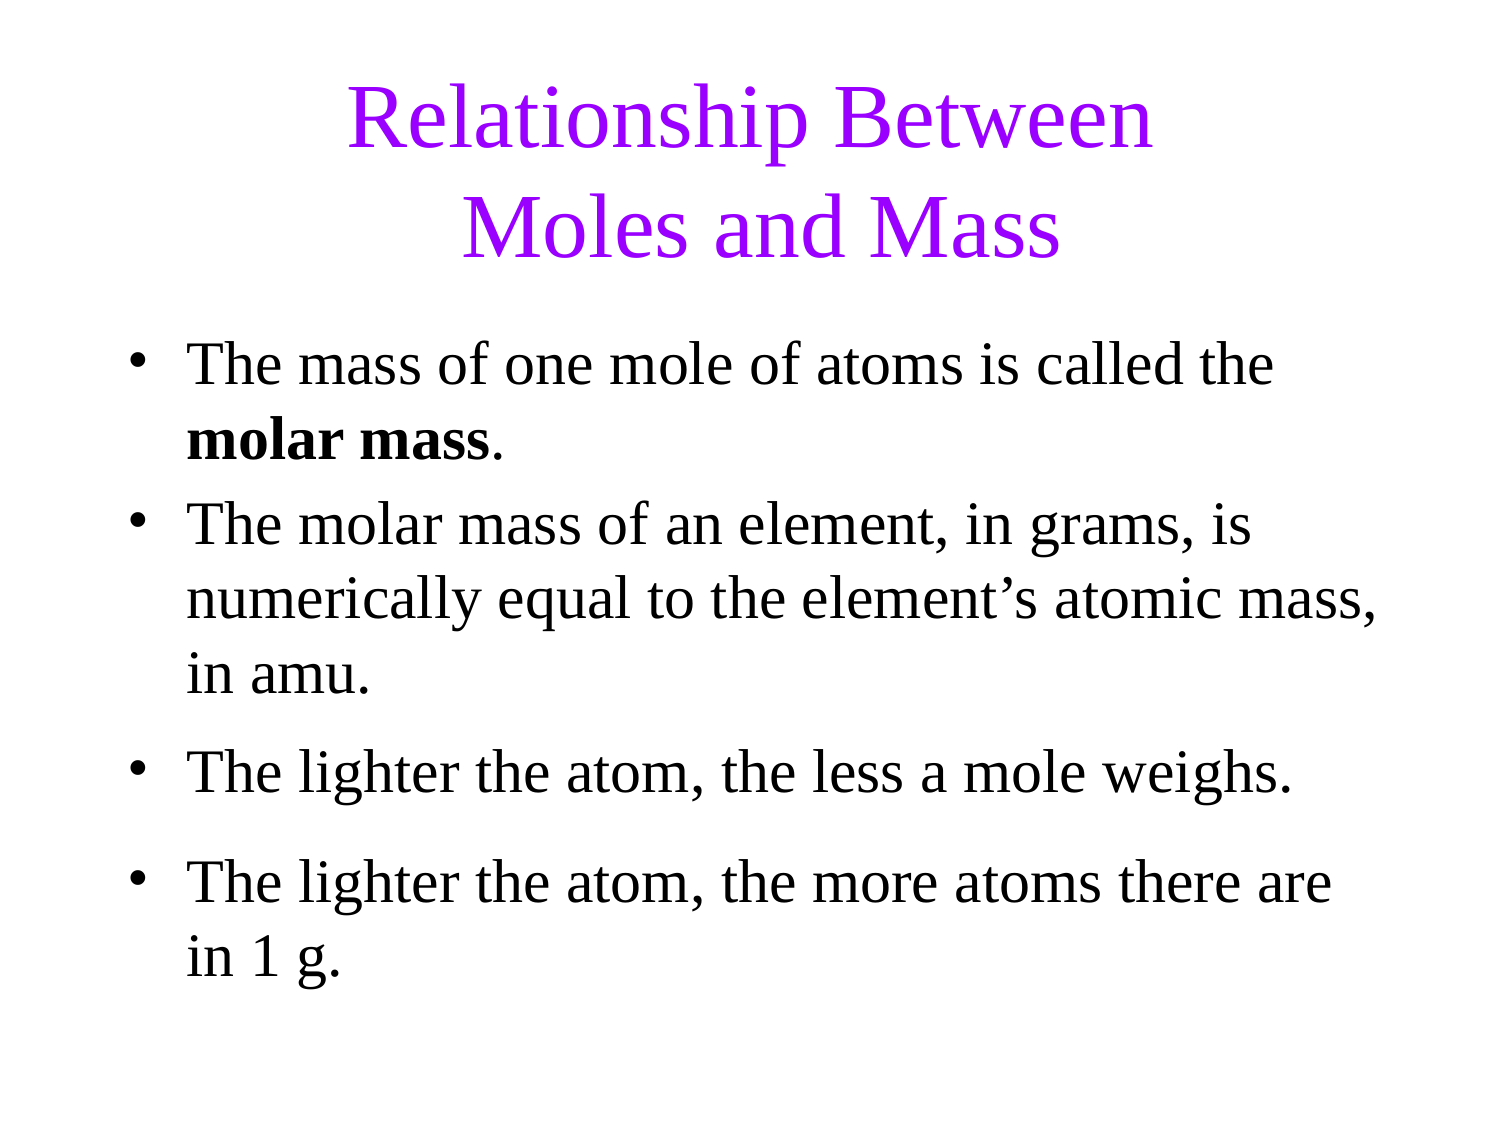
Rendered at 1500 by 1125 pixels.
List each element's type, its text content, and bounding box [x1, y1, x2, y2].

text_box The mass of one mole of atoms is called the molar mass. The molar mass of an element, in grams, is numerically equal to the element’s atomic mass, in amu. The lighter the atom, the less a mole weighs. The lighter the atom, the more atoms there are in 1 g. [112, 314, 1410, 1000]
text_box Relationship Between Moles and Mass [124, 72, 1400, 260]
